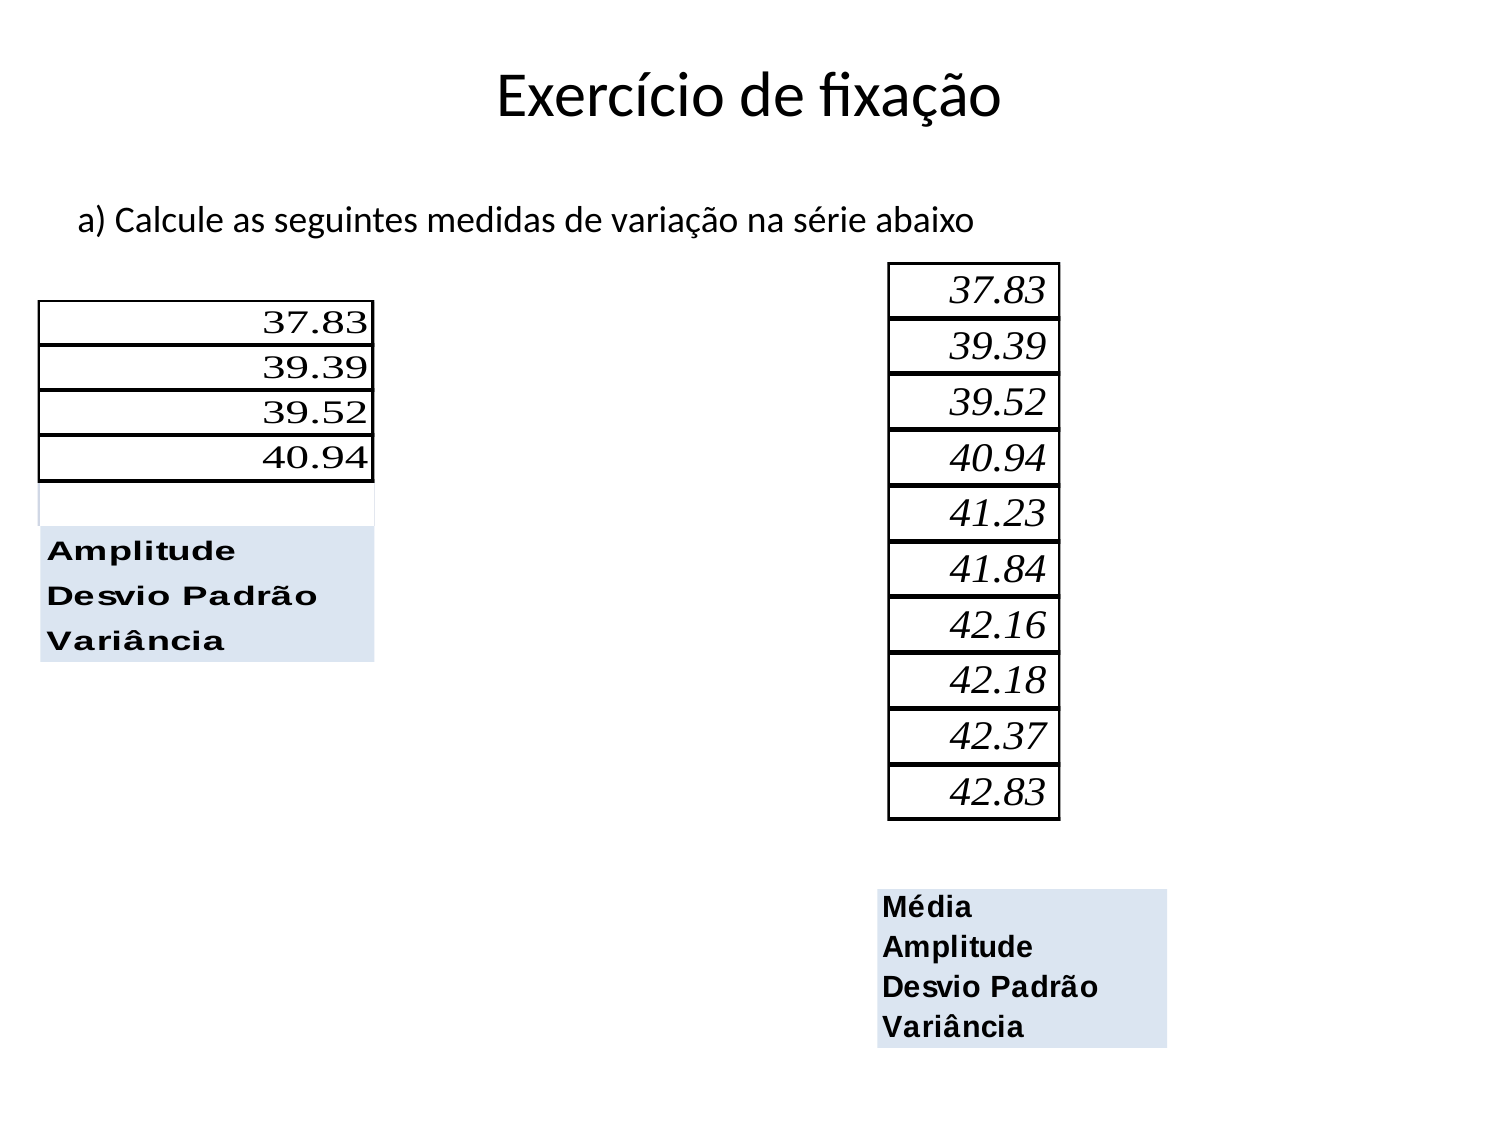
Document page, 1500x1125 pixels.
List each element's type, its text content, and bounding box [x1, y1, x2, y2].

title Exercício de fixação [75, 45, 1425, 138]
text_box a) Calcule as seguintes medidas de variação na série abaixo [62, 187, 1150, 248]
picture [887, 262, 1064, 823]
picture [874, 887, 1170, 1051]
picture [37, 299, 378, 664]
